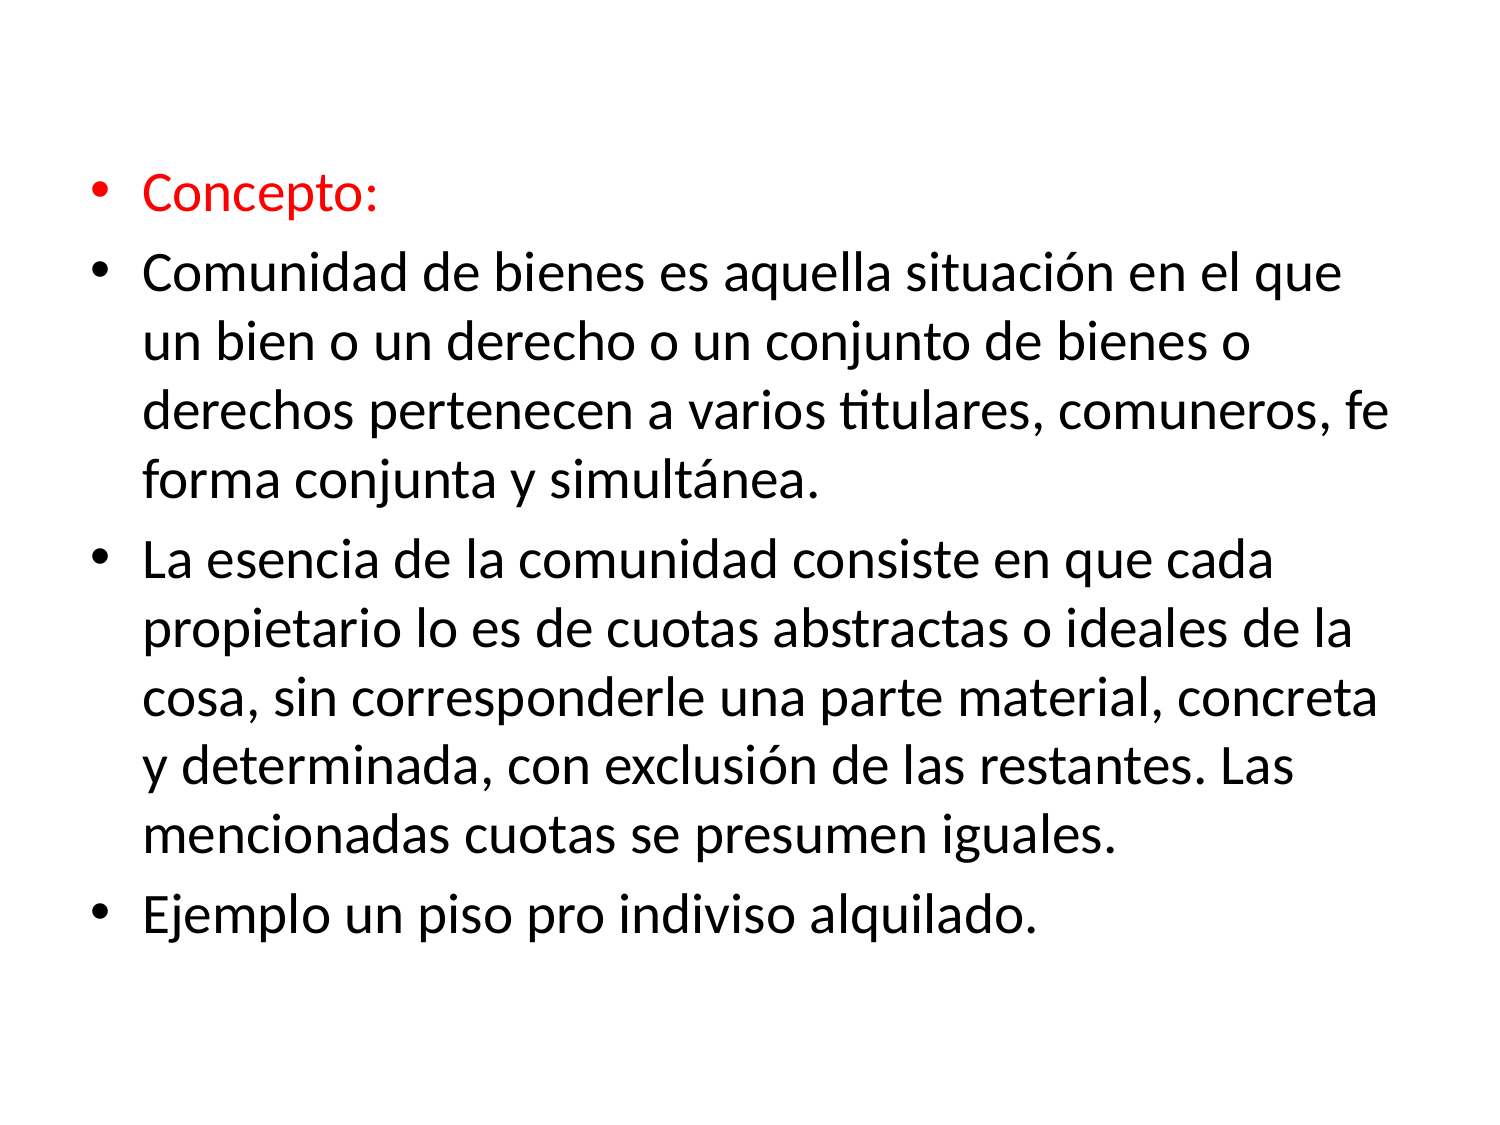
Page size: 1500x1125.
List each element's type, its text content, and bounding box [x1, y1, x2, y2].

list Concepto: Comunidad de bienes es aquella situación en el que un bien o un derecho o un conjunto de bienes o derechos pertenecen a varios titulares, comuneros, fe forma conjunta y simultánea. La esencia de la comunidad consiste en que cada propietario lo es de cuotas abstractas o ideales de la cosa, sin corresponderle una parte material, concreta y determinada, con exclusión de las restantes. Las mencionadas cuotas se presumen iguales. Ejemplo un piso pro indiviso alquilado. [75, 66, 1425, 1005]
